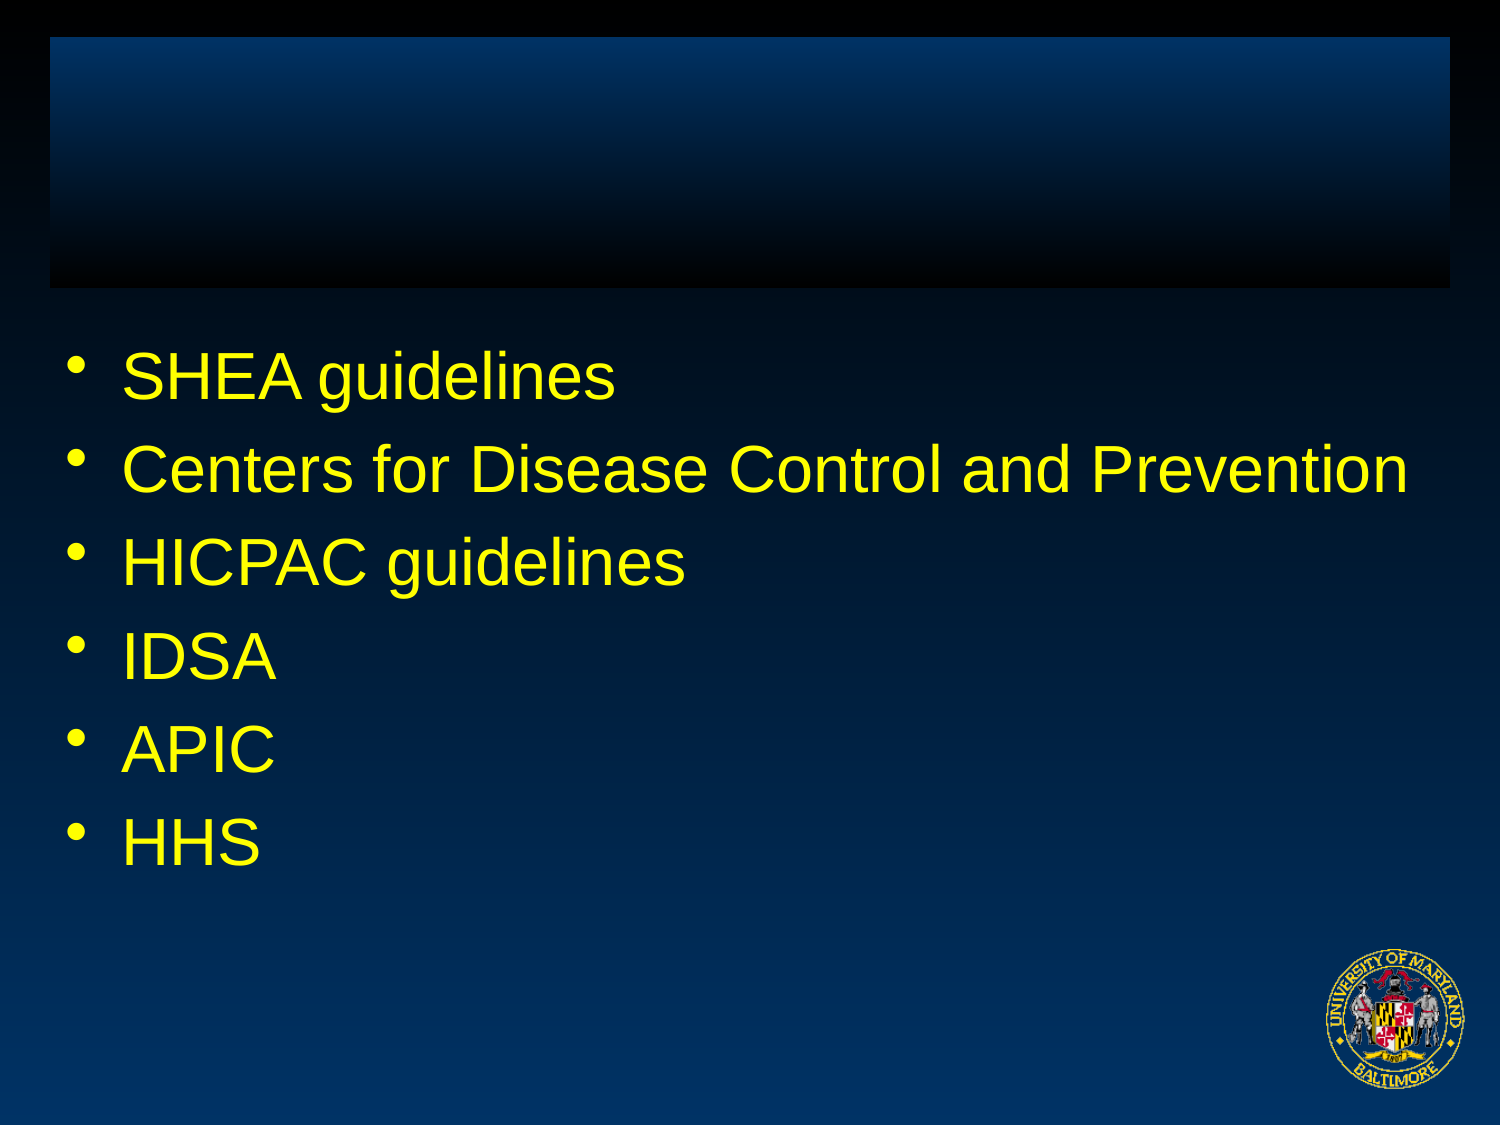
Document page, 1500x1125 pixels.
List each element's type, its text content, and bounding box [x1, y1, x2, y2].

title [49, 37, 1451, 288]
picture [1325, 949, 1468, 1108]
list SHEA guidelines Centers for Disease Control and Prevention HICPAC guidelines IDSA APIC HHS [49, 324, 1451, 1088]
